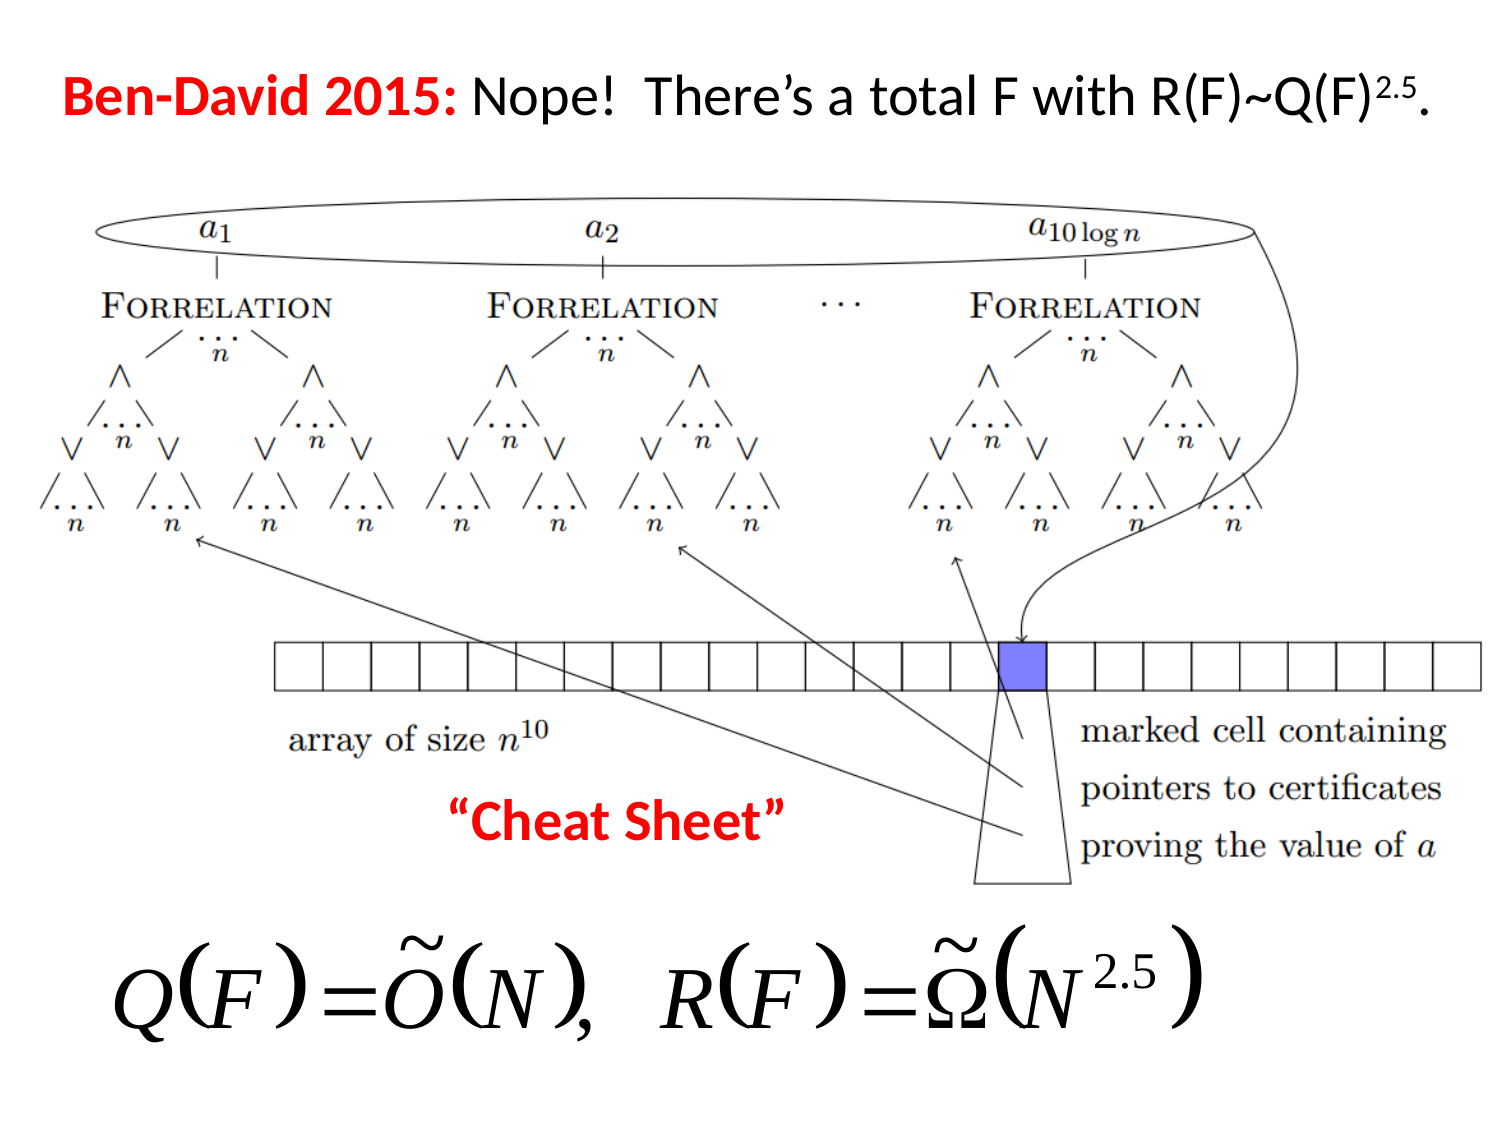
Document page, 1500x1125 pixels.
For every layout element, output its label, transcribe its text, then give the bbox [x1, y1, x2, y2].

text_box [99, 924, 1205, 1066]
picture [6, 162, 1500, 905]
text_box Ben-David 2015: Nope! There’s a total F with R(F)~Q(F)2.5. [47, 50, 1463, 135]
